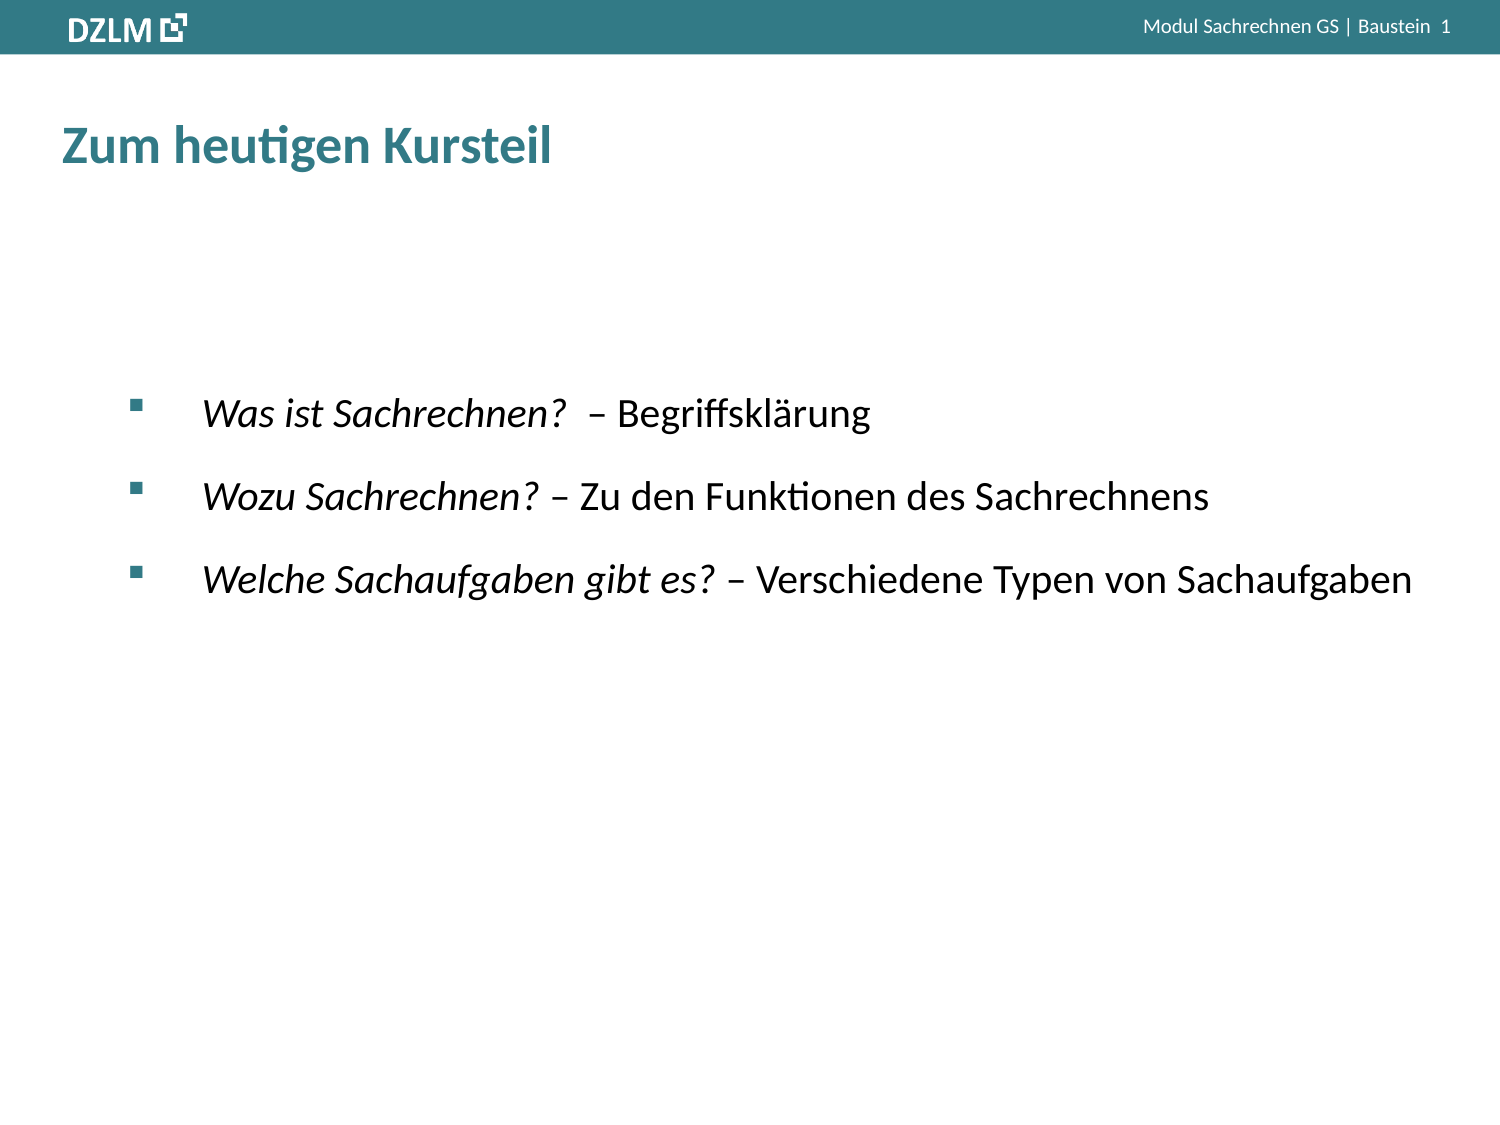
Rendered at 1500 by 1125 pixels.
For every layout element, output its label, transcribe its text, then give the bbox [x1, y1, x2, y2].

title Zum heutigen Kursteil [47, 101, 1436, 183]
list Was ist Sachrechnen? – Begriffsklärung Wozu Sachrechnen? – Zu den Funktionen des Sachrechnens Welche Sachaufgaben gibt es? – Verschiedene Typen von Sachaufgaben [111, 385, 1436, 1071]
